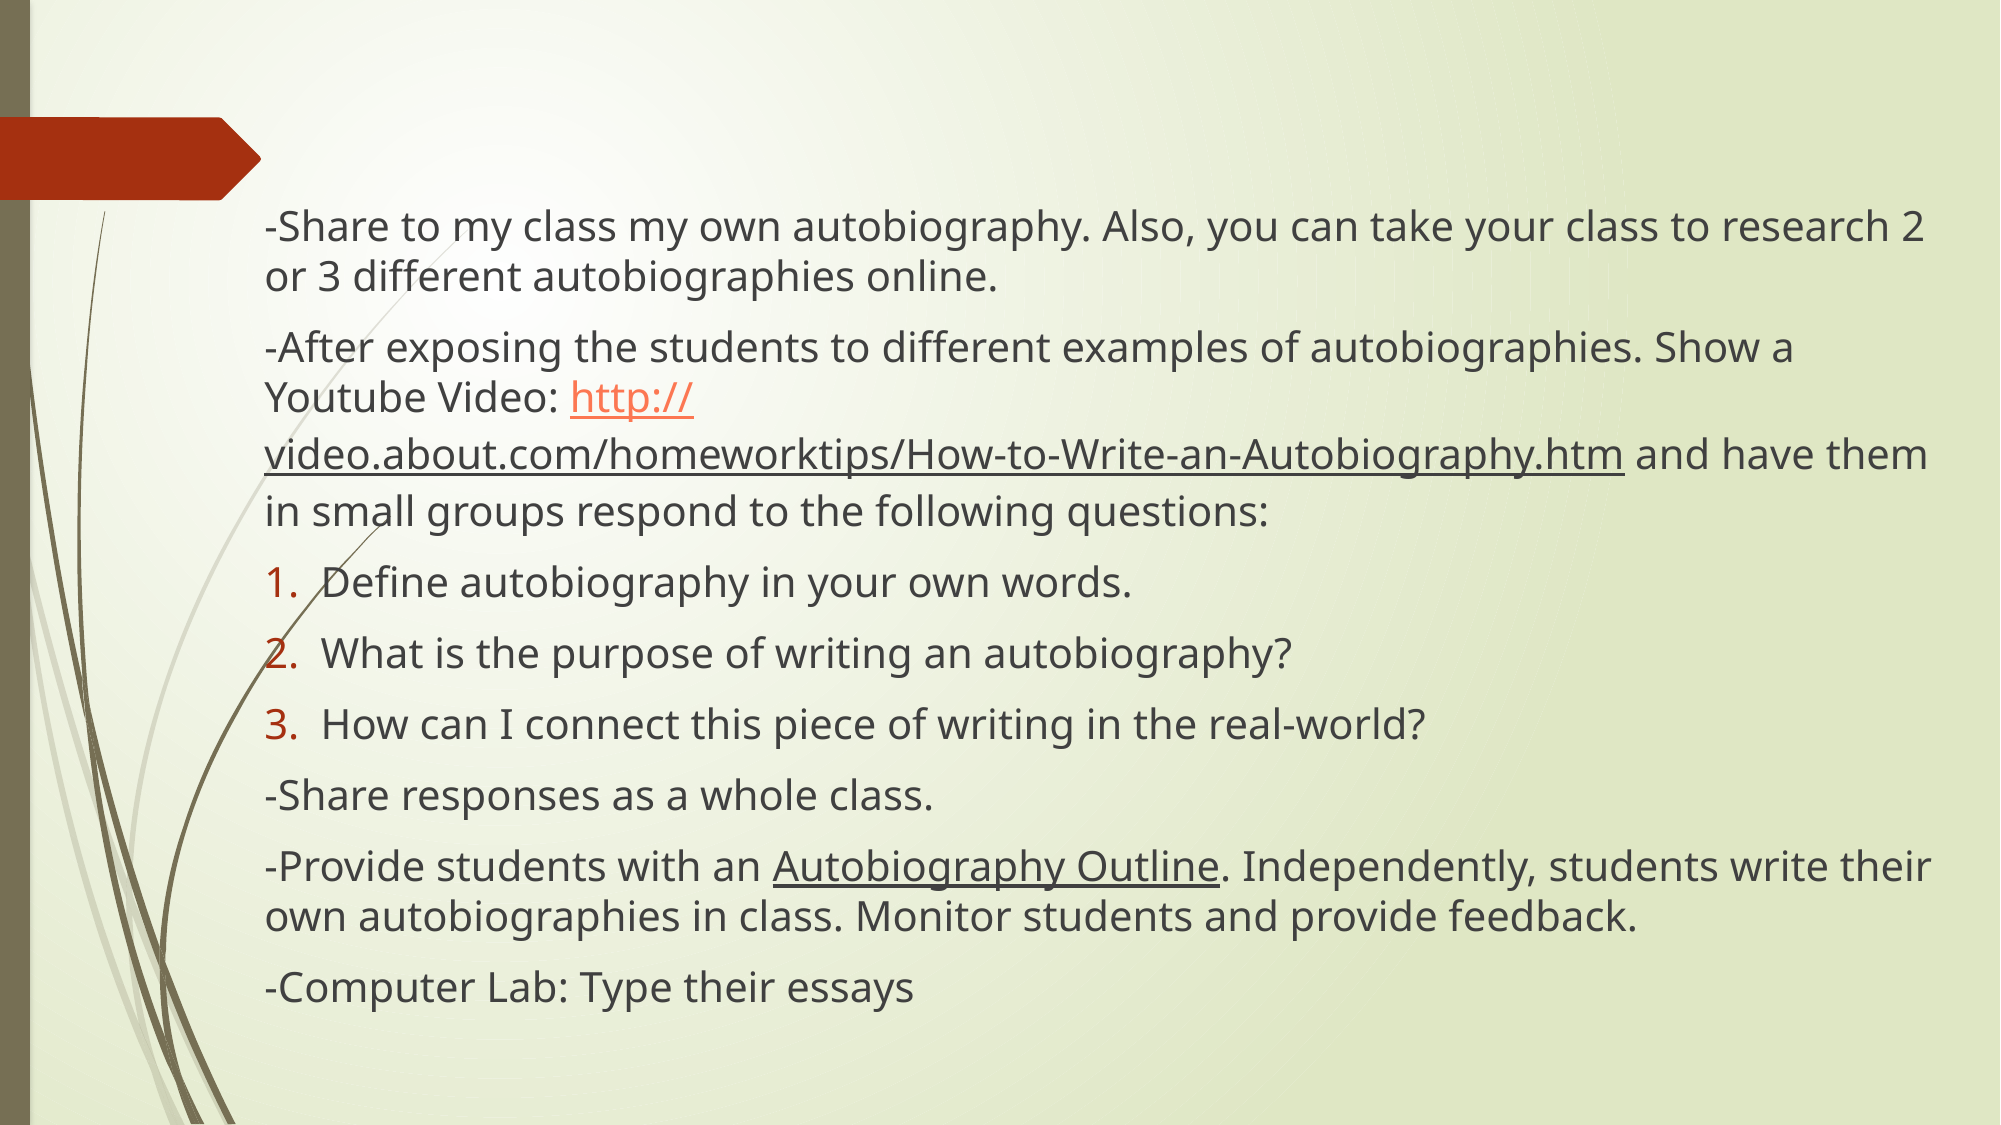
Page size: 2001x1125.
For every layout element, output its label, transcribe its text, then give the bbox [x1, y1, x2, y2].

list -Share to my class my own autobiography. Also, you can take your class to research 2 or 3 different autobiographies online. -After exposing the students to different examples of autobiographies. Show a Youtube Video: http://video.about.com/homeworktips/How-to-Write-an-Autobiography.htm and have them in small groups respond to the following questions: Define autobiography in your own words. What is the purpose of writing an autobiography? How can I connect this piece of writing in the real-world? -Share responses as a whole class. -Provide students with an Autobiography Outline. Independently, students write their own autobiographies in class. Monitor students and provide feedback. -Computer Lab: Type their essays [249, 192, 1974, 1027]
title [425, 102, 1888, 192]
